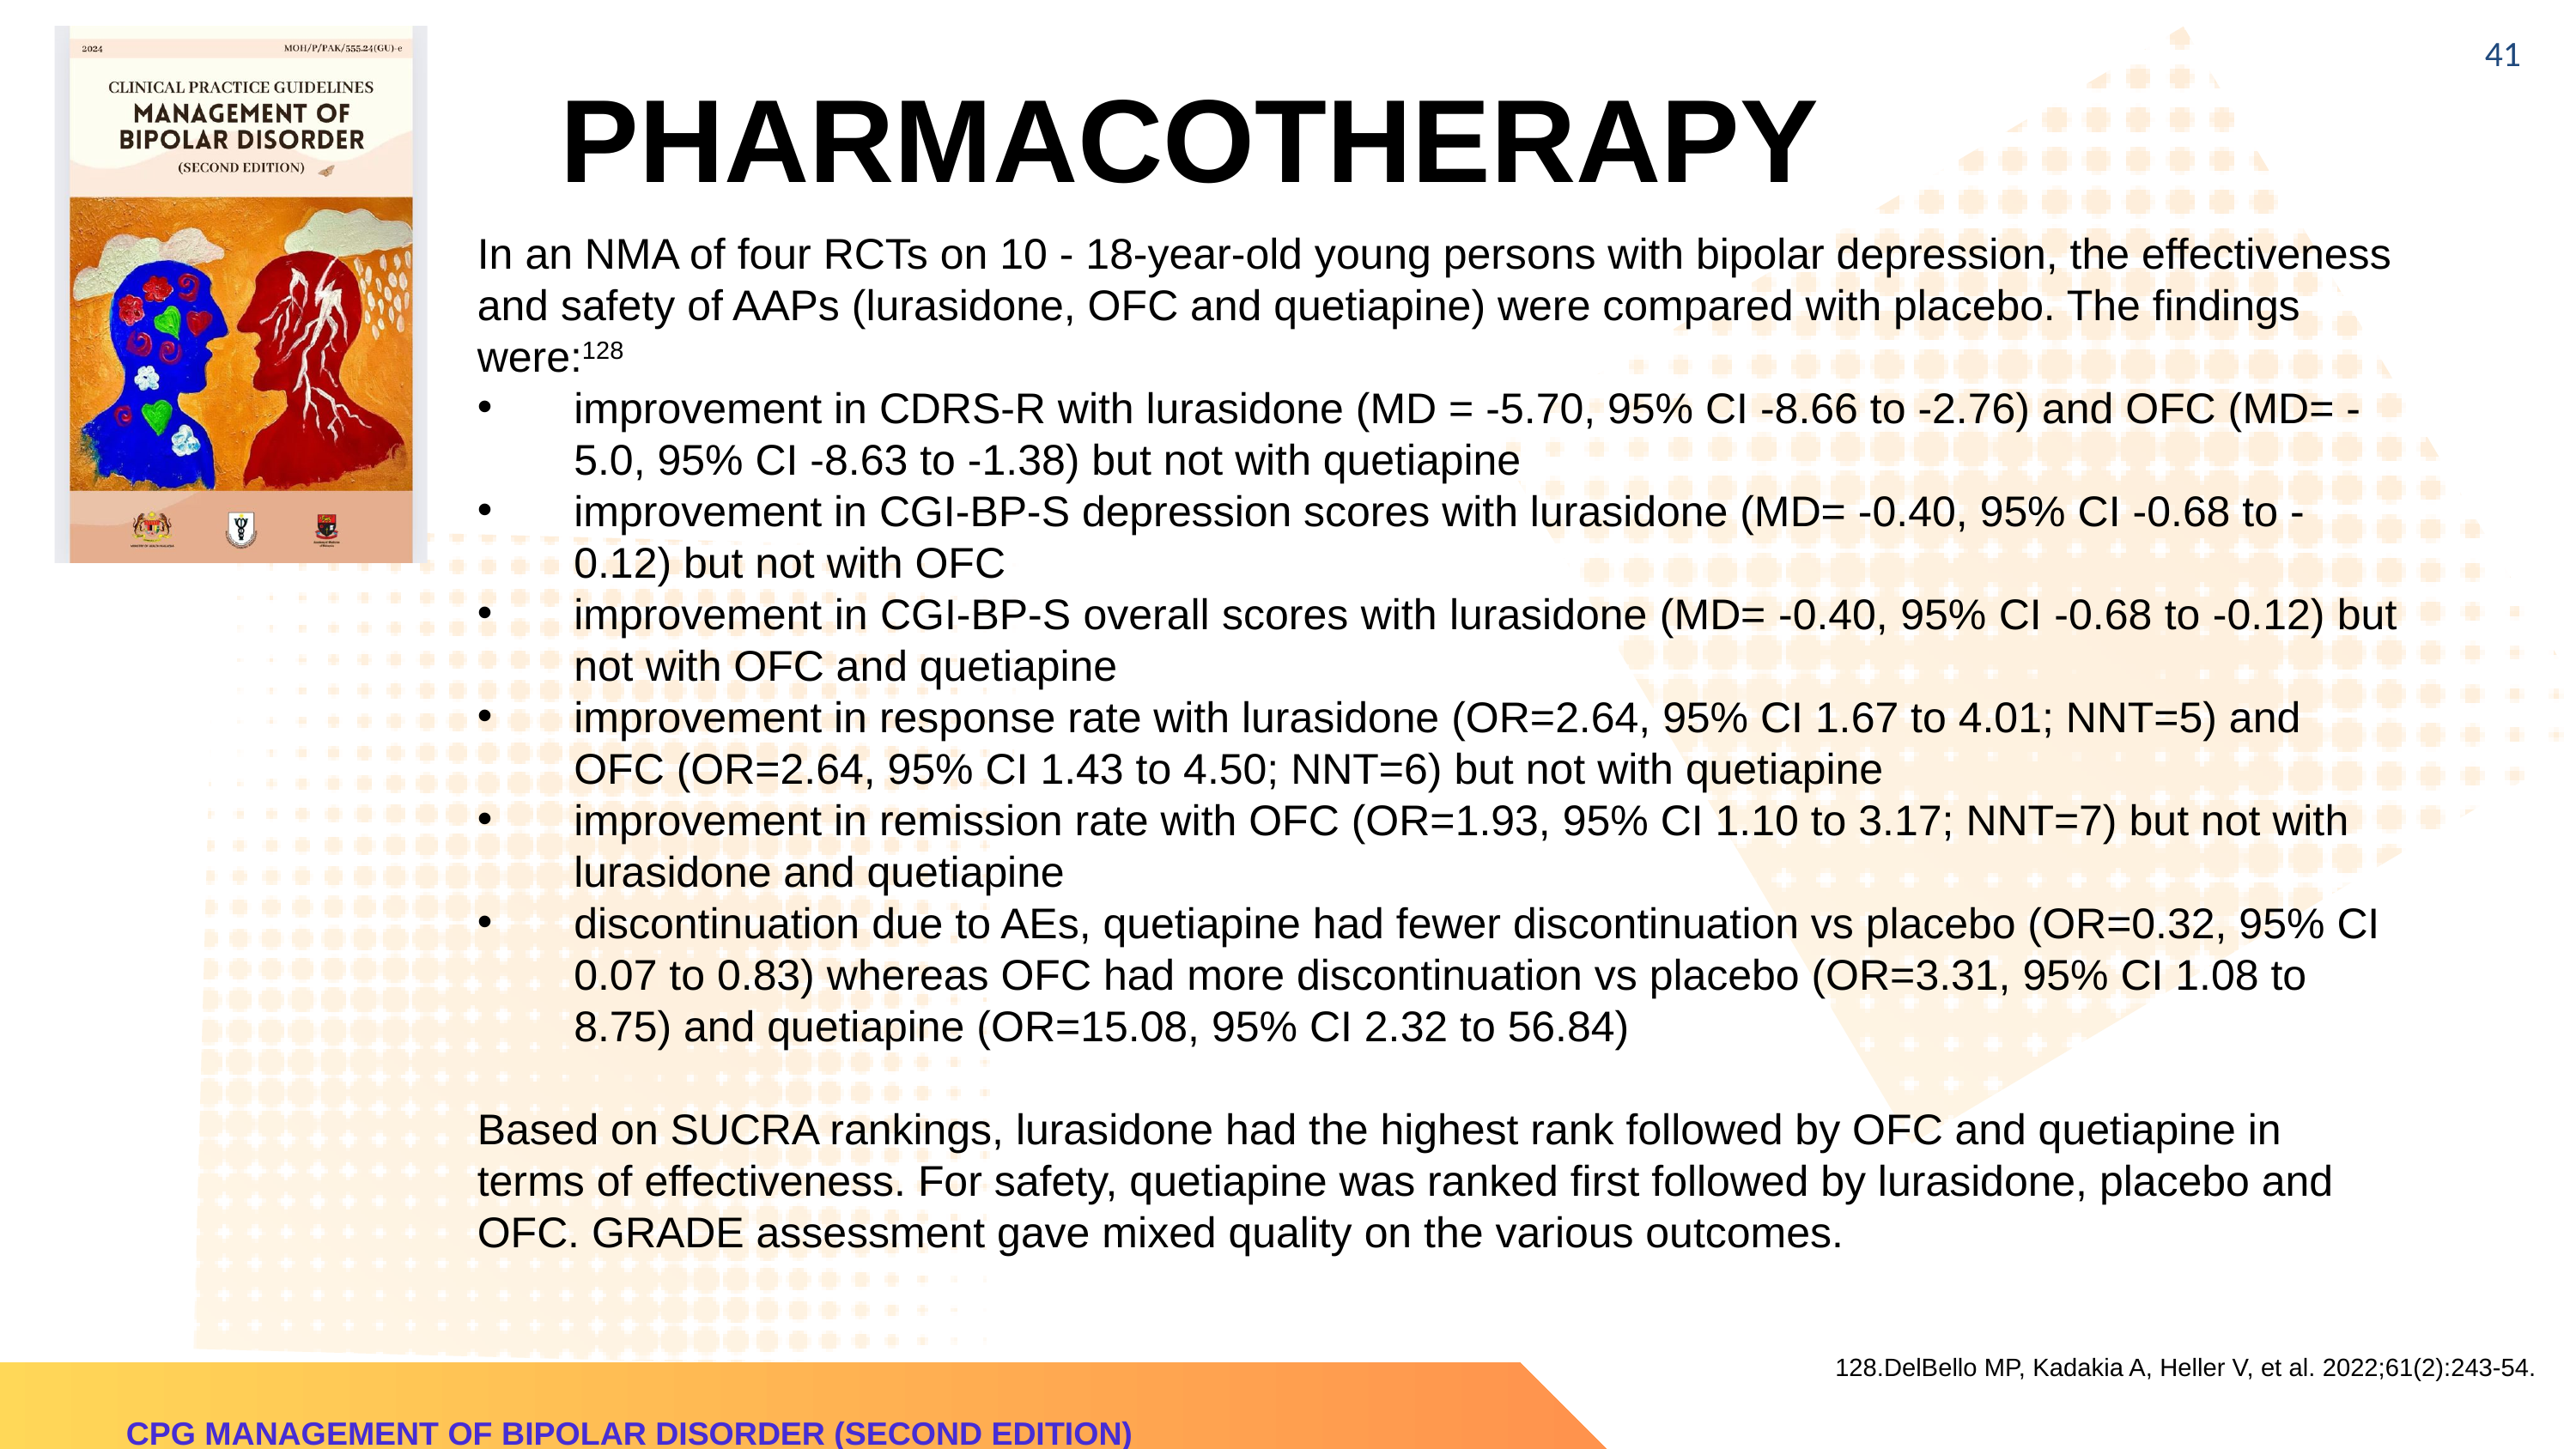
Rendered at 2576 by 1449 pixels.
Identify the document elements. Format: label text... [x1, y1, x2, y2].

text_box In an NMA of four RCTs on 10 - 18-year-old young persons with bipolar depression, the effectiveness and safety of AAPs (lurasidone, OFC and quetiapine) were compared with placebo. The findings were:128 improvement in CDRS-R with lurasidone (MD = -5.70, 95% CI -8.66 to -2.76) and OFC (MD= - 5.0, 95% CI -8.63 to -1.38) but not with quetiapine improvement in CGI-BP-S depression scores with lurasidone (MD= -0.40, 95% CI -0.68 to -0.12) but not with OFC improvement in CGI-BP-S overall scores with lurasidone (MD= -0.40, 95% CI -0.68 to -0.12) but not with OFC and quetiapine improvement in response rate with lurasidone (OR=2.64, 95% CI 1.67 to 4.01; NNT=5) and OFC (OR=2.64, 95% CI 1.43 to 4.50; NNT=6) but not with quetiapine improvement in remission rate with OFC (OR=1.93, 95% CI 1.10 to 3.17; NNT=7) but not with lurasidone and quetiapine discontinuation due to AEs, quetiapine had fewer discontinuation vs placebo (OR=0.32, 95% CI 0.07 to 0.83) whereas OFC had more discontinuation vs placebo (OR=3.31, 95% CI 1.08 to 8.75) and quetiapine (OR=15.08, 95% CI 2.32 to 56.84) Based on SUCRA rankings, lurasidone had the highest rank followed by OFC and quetiapine in terms of effectiveness. For safety, quetiapine was ranked first followed by lurasidone, placebo and OFC. GRADE assessment gave mixed quality on the various outcomes. [464, 219, 2411, 1340]
text_box [2029, 26, 2298, 219]
text_box 128.DelBello MP, Kadakia A, Heller V, et al. 2022;61(2):243-54. [1822, 1344, 2576, 1449]
text_box [2411, 409, 2576, 847]
text_box PHARMACOTHERAPY [547, 74, 2029, 219]
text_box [0, 1361, 1648, 1449]
text_box [193, 532, 999, 1361]
text_box [54, 26, 428, 563]
slide_number 41 [2233, 26, 2535, 78]
